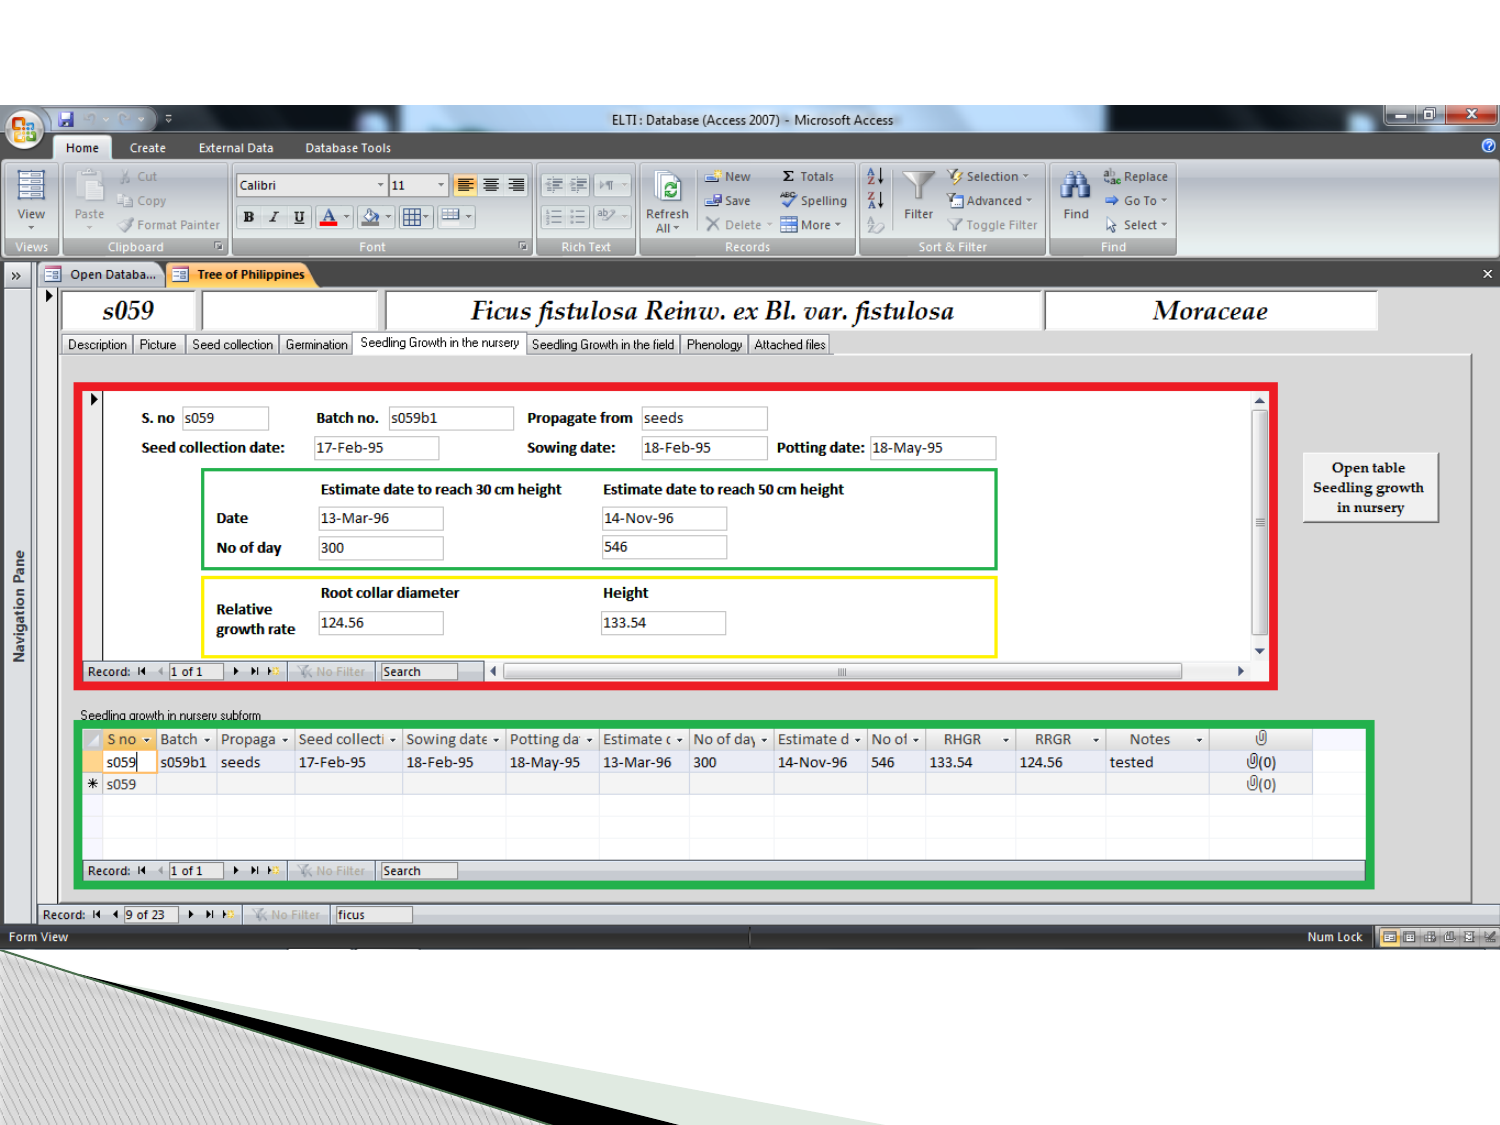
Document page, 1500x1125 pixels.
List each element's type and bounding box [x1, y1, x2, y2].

picture [0, 105, 1500, 950]
